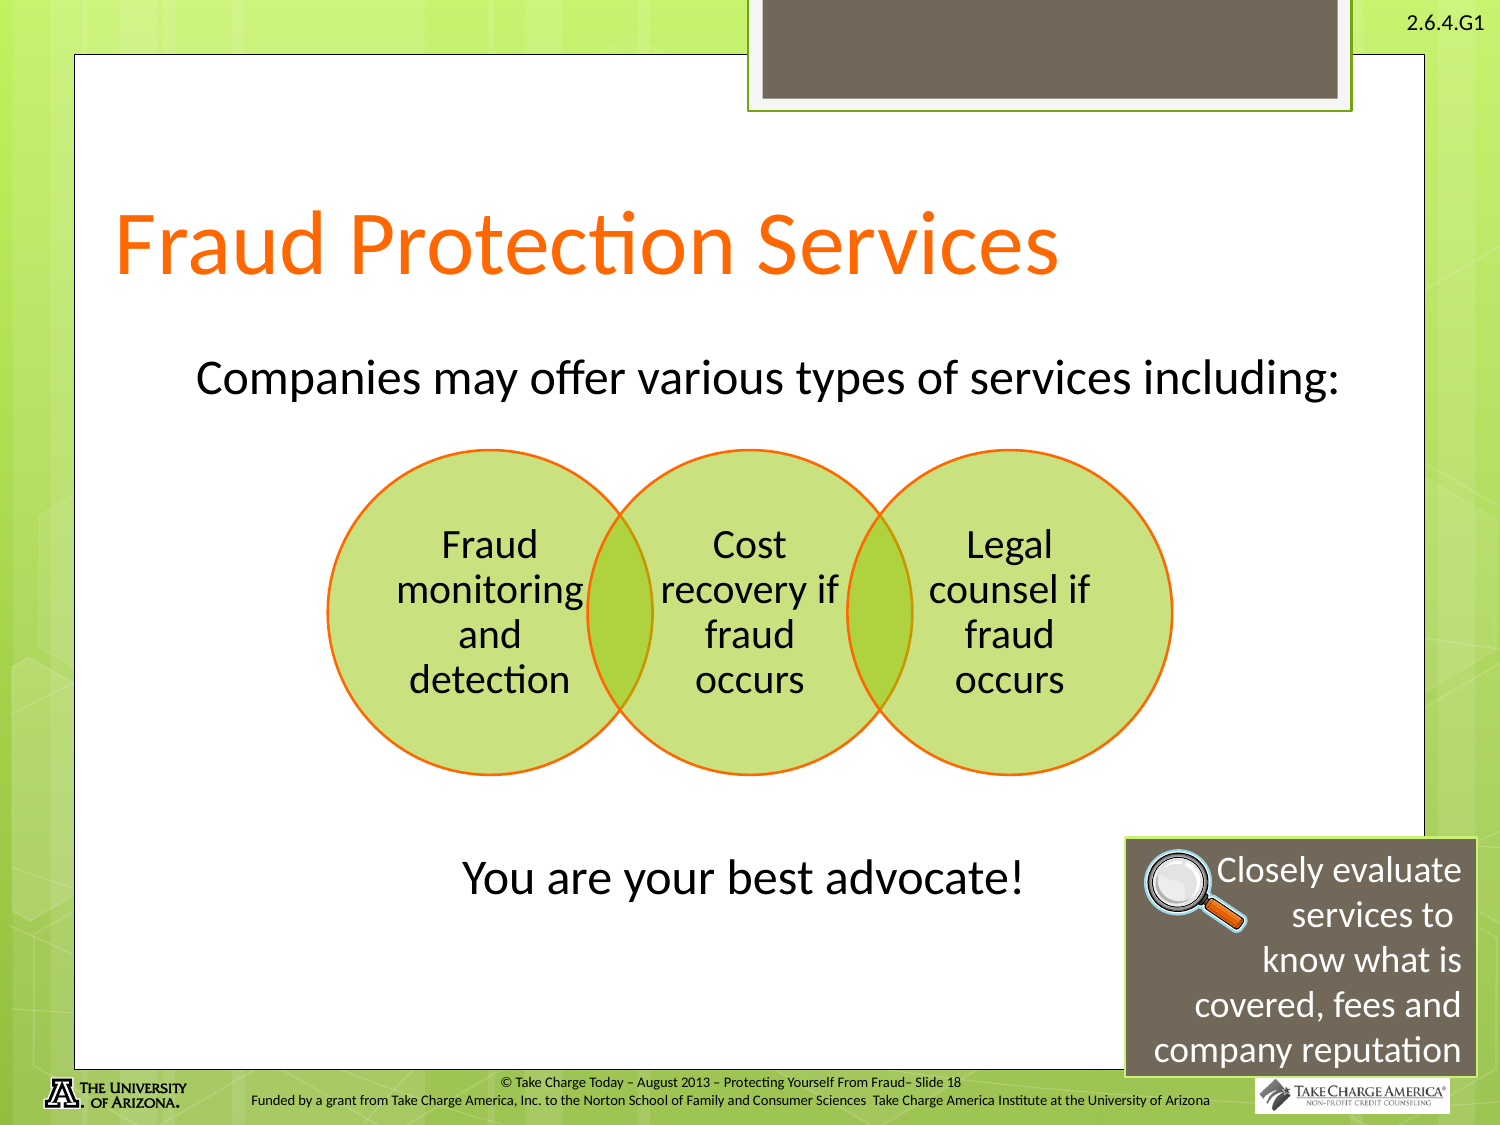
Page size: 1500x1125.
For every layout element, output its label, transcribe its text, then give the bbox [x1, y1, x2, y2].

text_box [1124, 837, 1478, 1081]
text_box Companies may offer various types of services including: [137, 337, 1400, 413]
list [87, 449, 1413, 776]
title Fraud Protection Services [99, 112, 1253, 300]
text_box You are your best advocate! [112, 837, 1123, 913]
